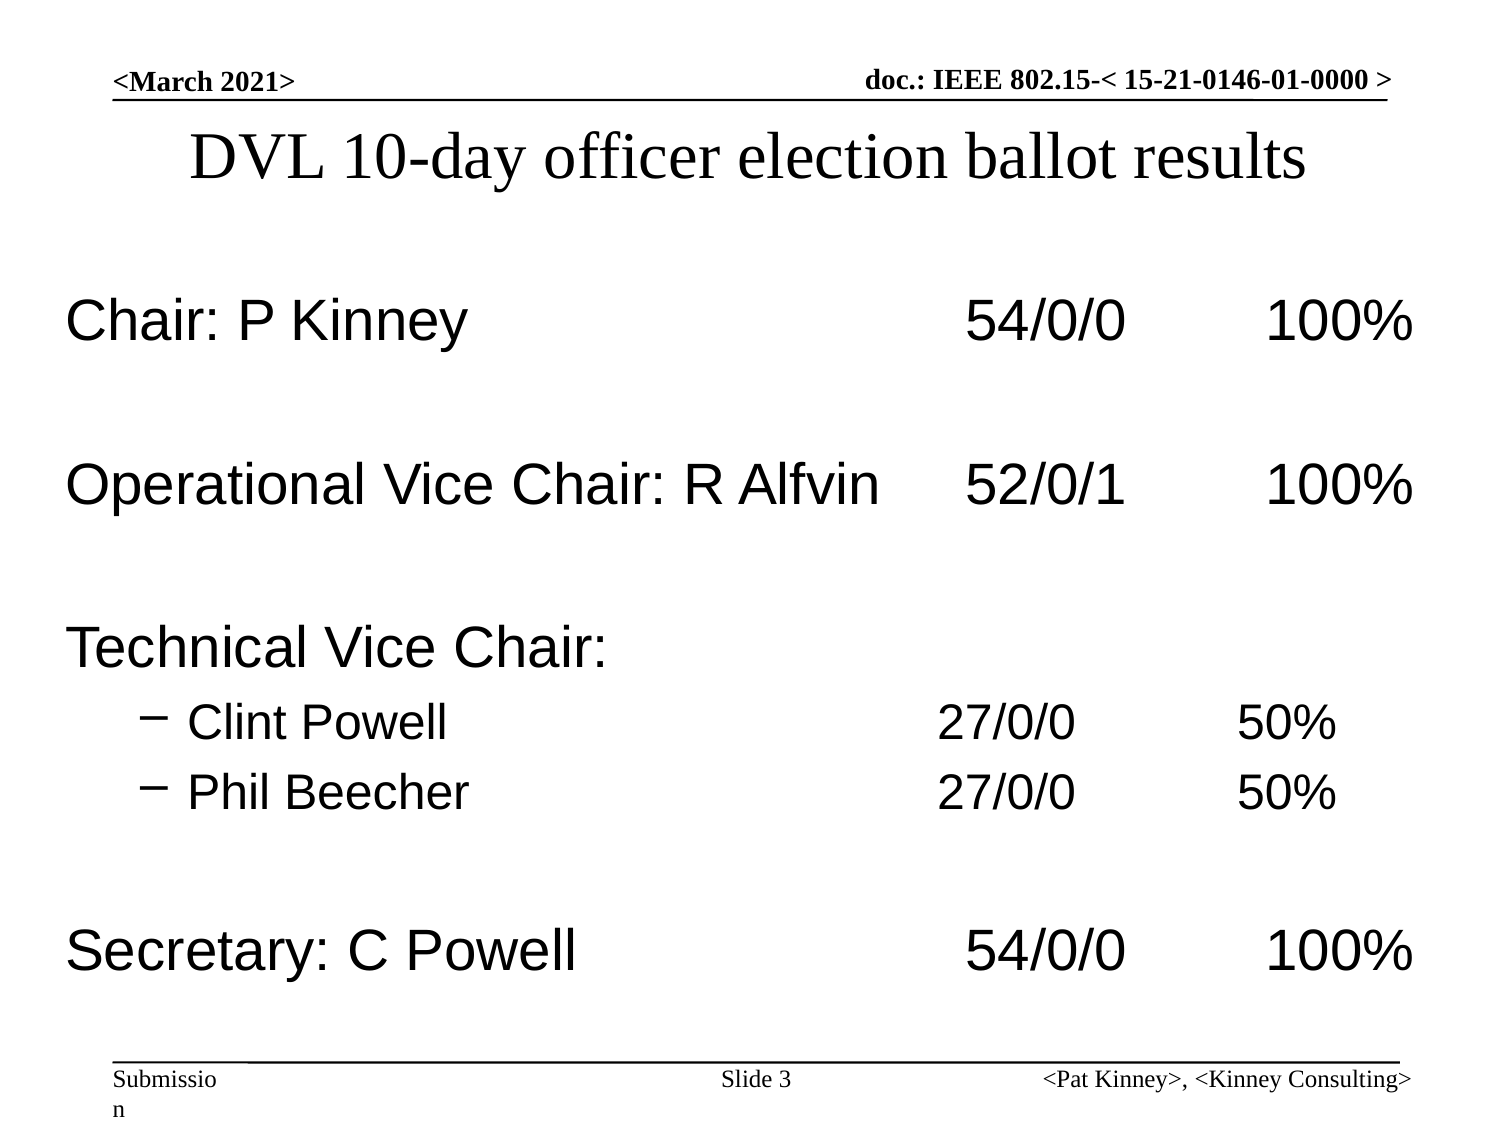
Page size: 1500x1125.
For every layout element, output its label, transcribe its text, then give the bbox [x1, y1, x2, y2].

footer <Pat Kinney>, <Kinney Consulting> [900, 1062, 1413, 1093]
title DVL 10-day officer election ballot results [112, 64, 1388, 240]
list Chair: P Kinney 54/0/0 100% Operational Vice Chair: R Alfvin 52/0/1 100% Technical Vice Chair: Clint Powell 27/0/0 50% Phil Beecher 27/0/0 50% Secretary: C Powell 54/0/0 100% [50, 275, 1463, 1013]
slide_number Slide 3 [712, 1062, 800, 1093]
